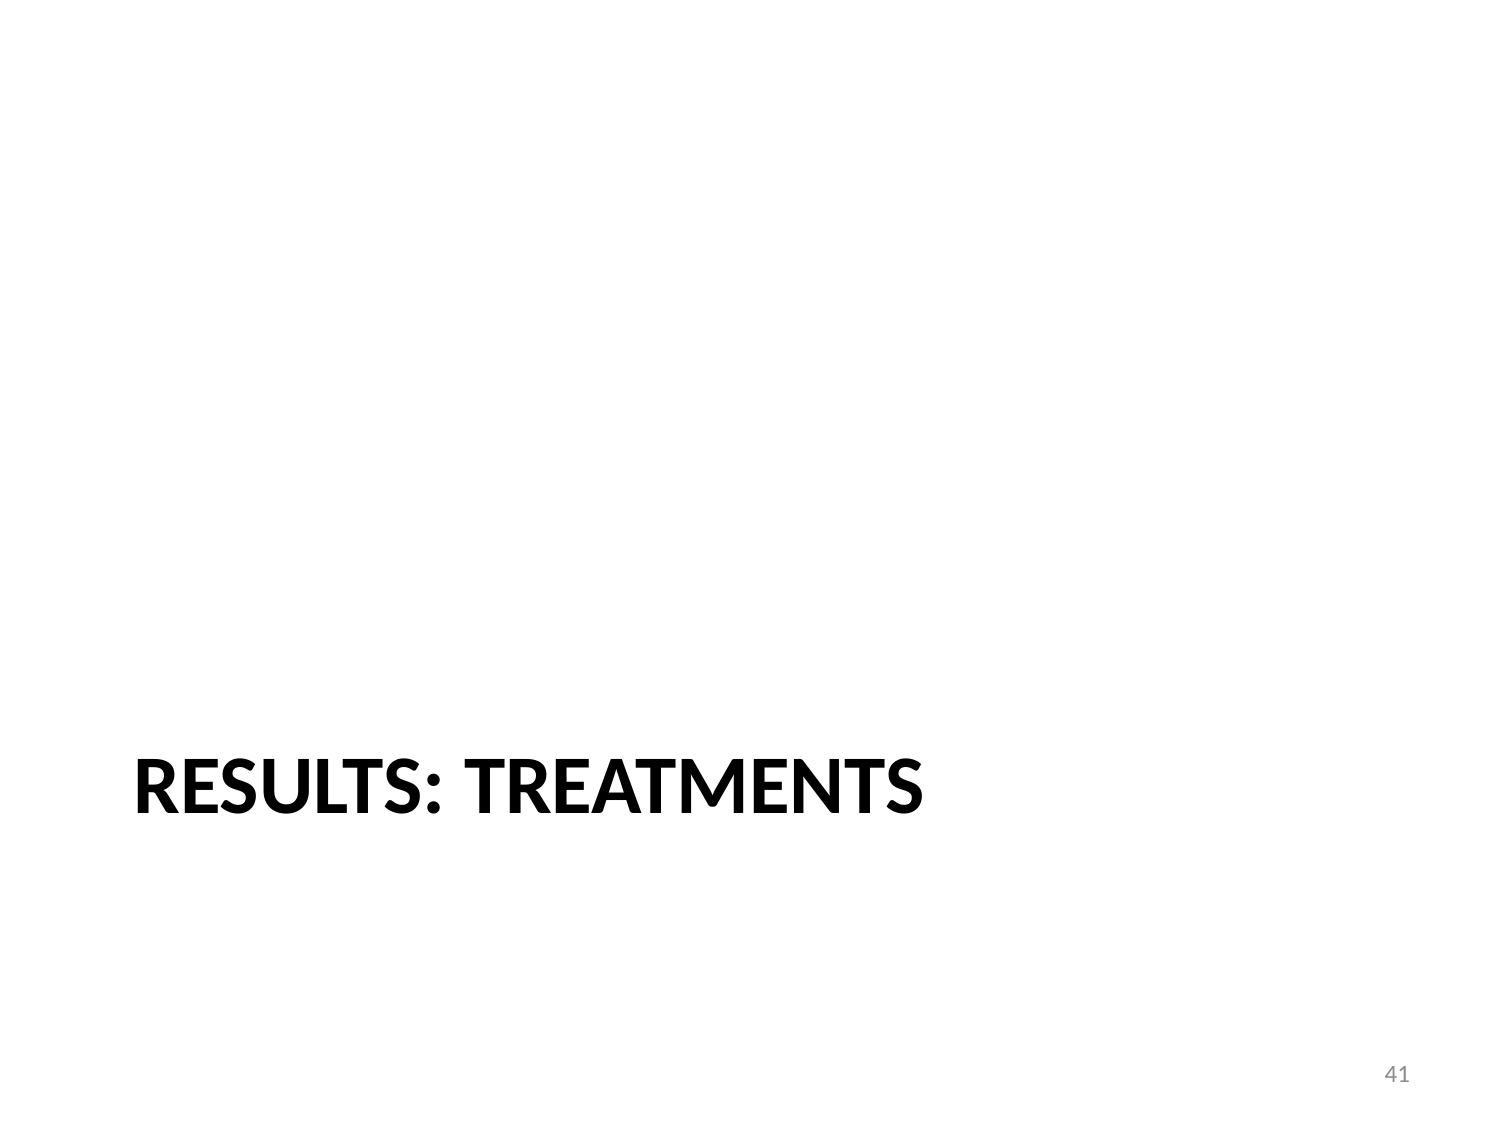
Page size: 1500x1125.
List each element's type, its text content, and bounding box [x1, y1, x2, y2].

slide_number 41 [1074, 1042, 1425, 1103]
title Results: Treatments [118, 722, 1394, 947]
